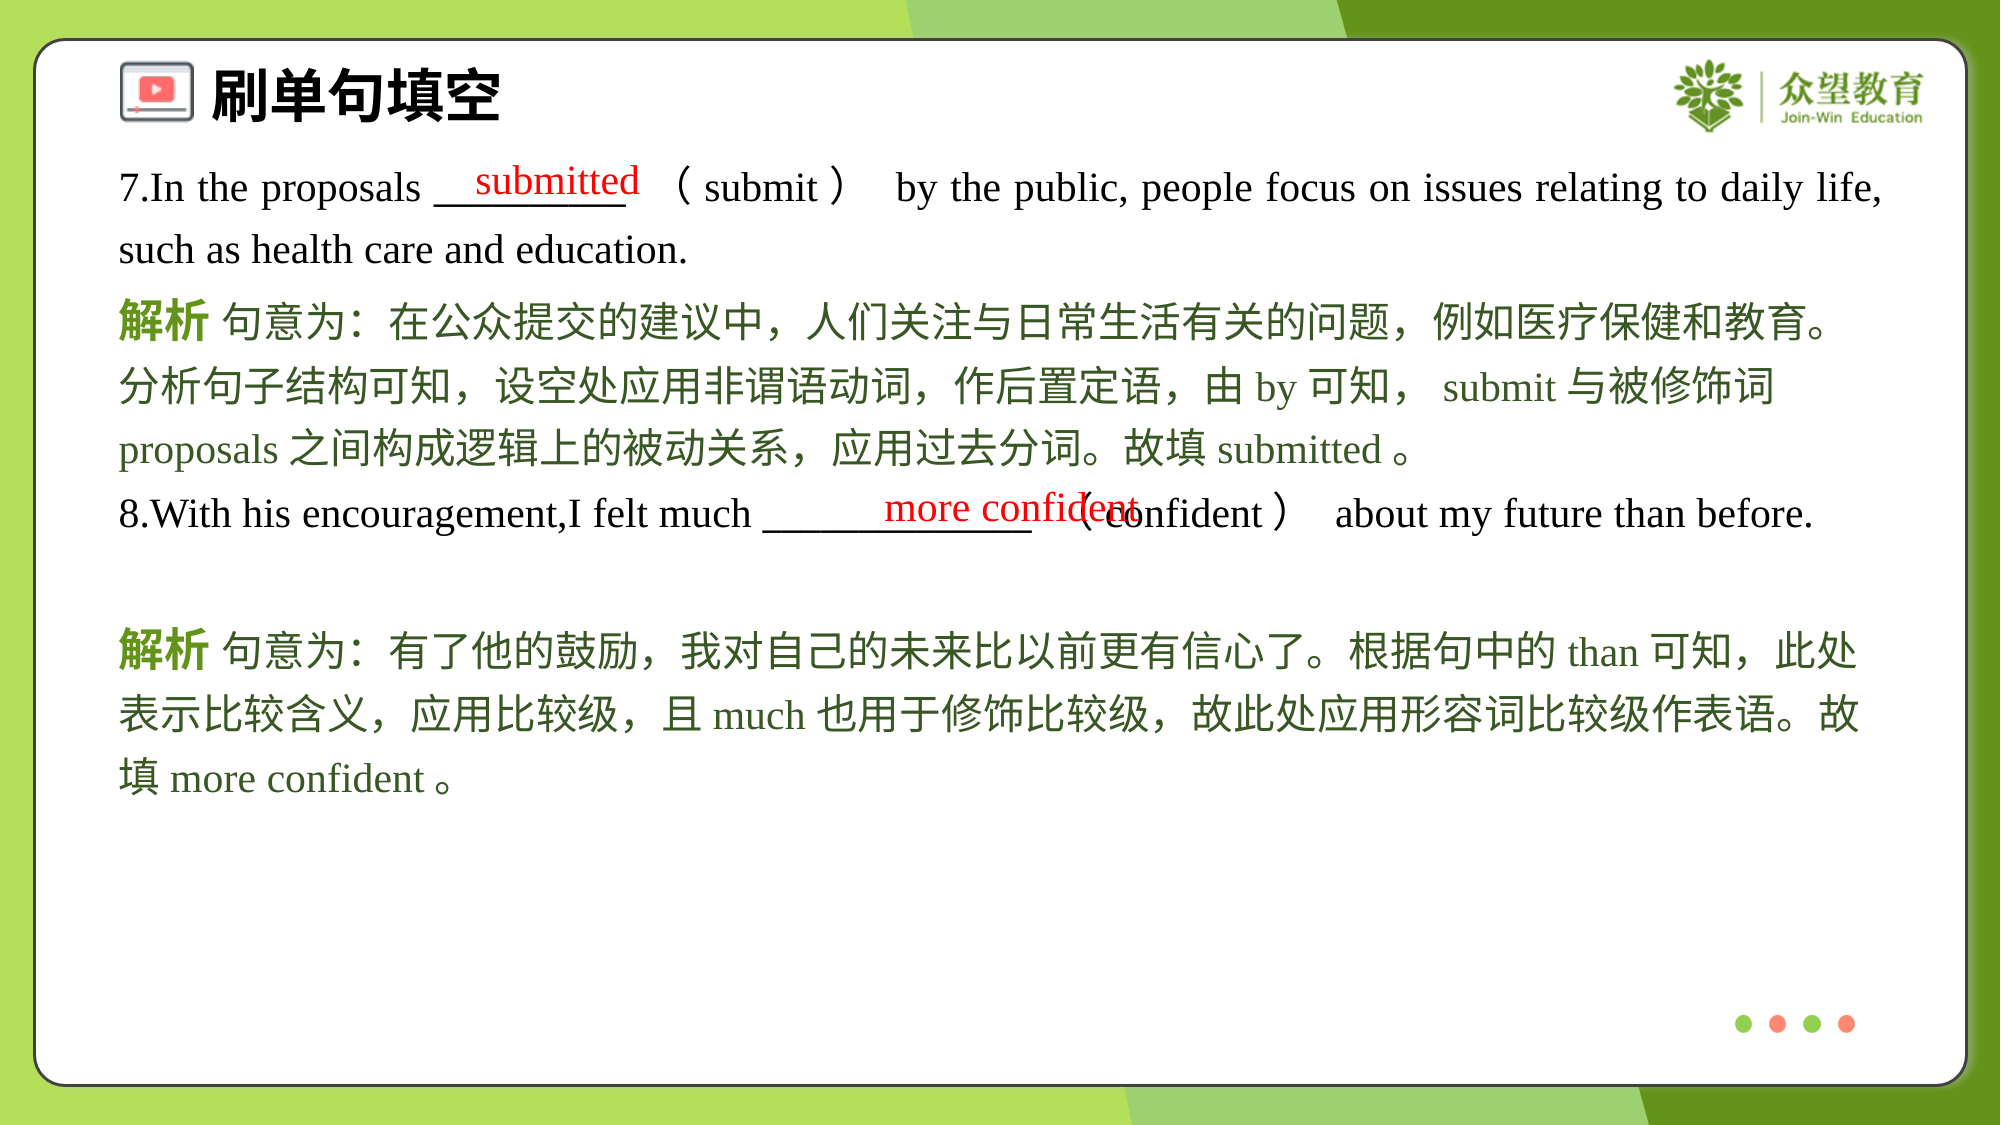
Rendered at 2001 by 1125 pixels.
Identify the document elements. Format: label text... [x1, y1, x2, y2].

text_box 解析 句意为：有了他的鼓励，我对自己的未来比以前更有信心了。根据句中的than可知，此处表示比较含义，应用比较级，且much也用于修饰比较级，故此处应用形容词比较级作表语。故填more confident。 [118, 606, 1883, 796]
text_box 8.With his encouragement,I felt much ______________ （confident） about my future than before. [118, 473, 1883, 594]
text_box submitted [471, 140, 645, 199]
text_box 解析 句意为：在公众提交的建议中，人们关注与日常生活有关的问题，例如医疗保健和教育。分析句子结构可知，设空处应用非谓语动词，作后置定语，由by可知，submit与被修饰词proposals之间构成逻辑上的被动关系，应用过去分词。故填submitted。 [118, 278, 1883, 468]
text_box 7.In the proposals __________ （submit） by the public, people focus on issues relating to daily life, such as health care and education. [118, 146, 1883, 267]
text_box more confident [875, 467, 1149, 525]
picture [0, 0, 2000, 1125]
